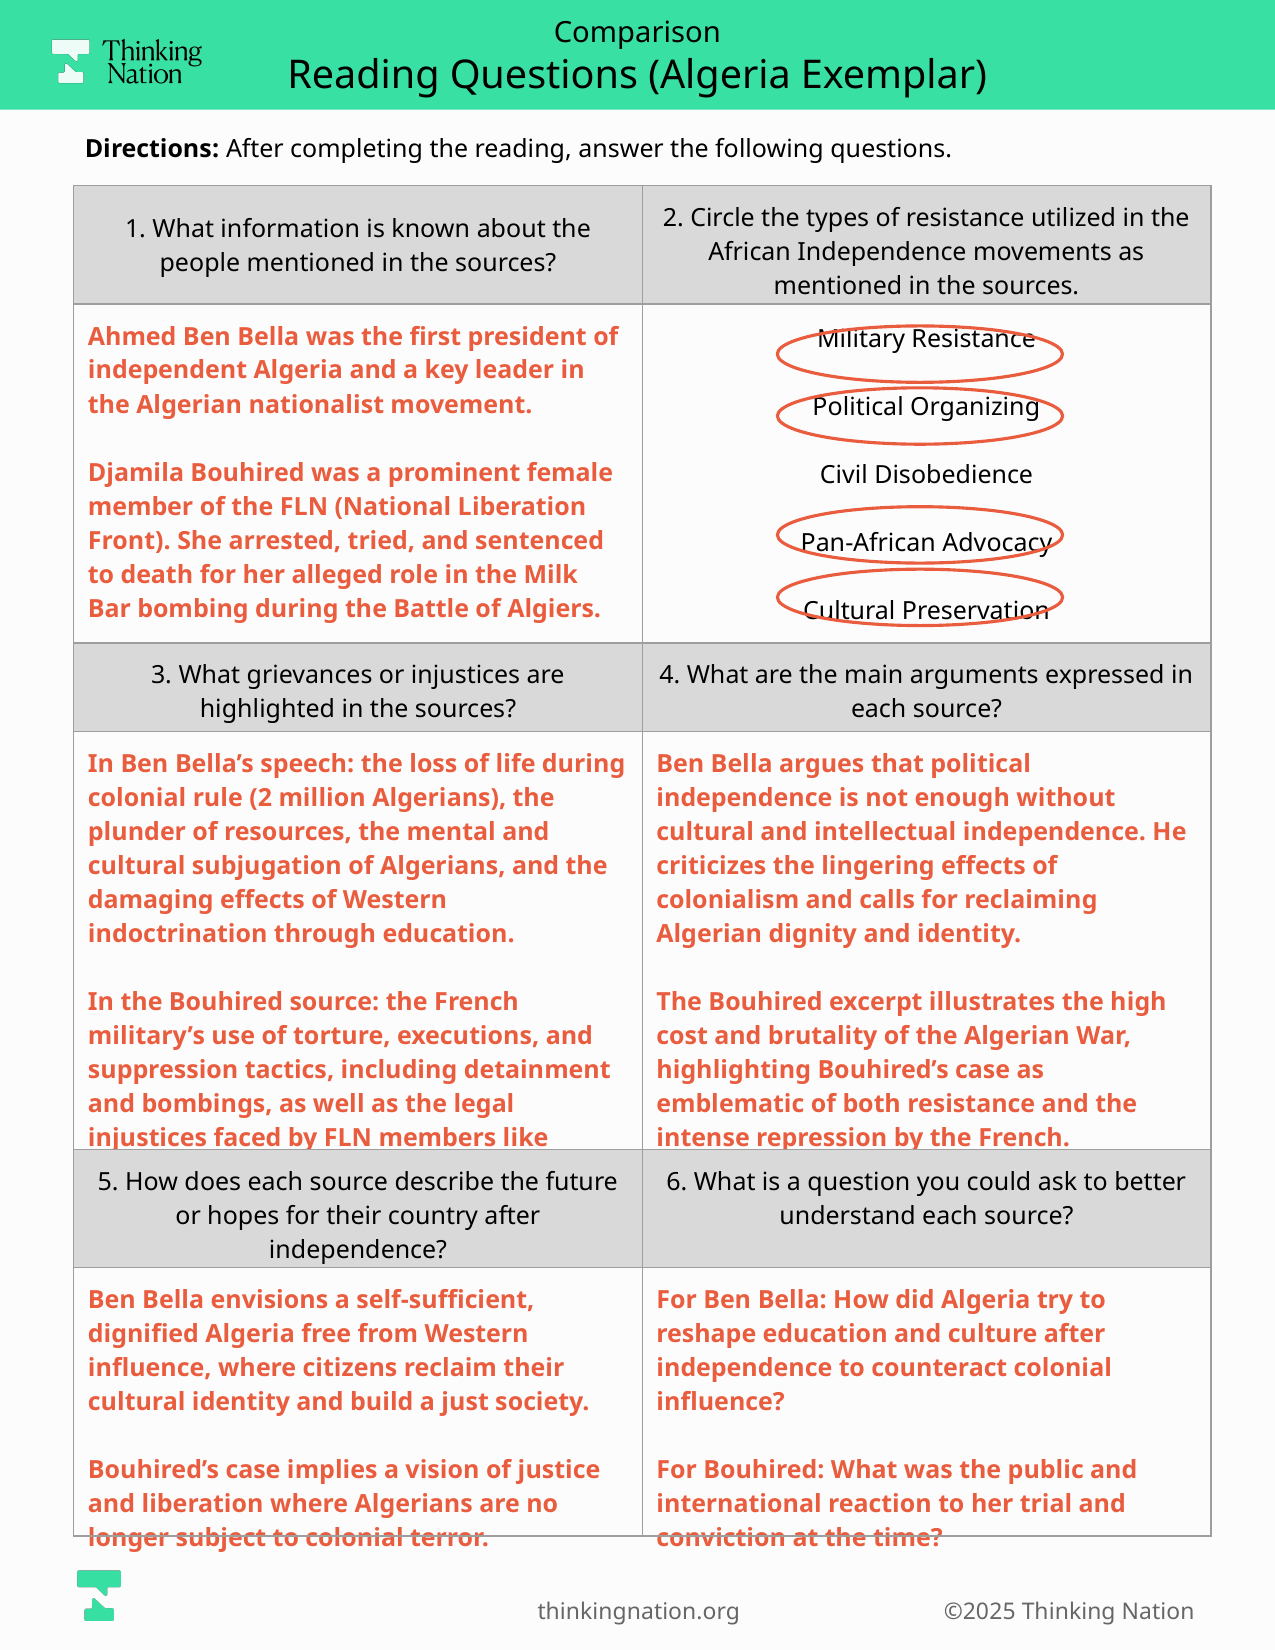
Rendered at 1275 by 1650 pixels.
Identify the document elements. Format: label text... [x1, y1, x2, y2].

text_box ©2025 Thinking Nation [909, 1580, 1211, 1632]
text_box Comparison Reading Questions (Algeria Exemplar) [0, 0, 1275, 110]
table_cell 4. What are the main arguments expressed in each source? [643, 644, 1210, 731]
text_box [777, 325, 1063, 383]
text_box thinkingnation.org [488, 1580, 790, 1632]
picture [63, 1560, 134, 1631]
text_box [777, 387, 1063, 445]
table_header 2. Circle the types of resistance utilized in the African Independence movements as mentioned in the sources. [643, 186, 1210, 303]
text_box Directions: After completing the reading, answer the following questions. [70, 118, 1130, 177]
table_cell Ben Bella argues that political independence is not enough without cultural and intellectual independence. He criticizes the lingering effects of colonialism and calls for reclaiming Algerian dignity and identity. The Bouhired excerpt illustrates the high cost and brutality of the Algerian War, highlighting Bouhired’s case as emblematic of both resistance and the intense repression by the French. [643, 732, 1210, 1149]
table_header 1. What information is known about the people mentioned in the sources? [74, 186, 642, 303]
table_cell For Ben Bella: How did Algeria try to reshape education and culture after independence to counteract colonial influence? For Bouhired: What was the public and international reaction to her trial and conviction at the time? [643, 1268, 1210, 1535]
table_cell In Ben Bella’s speech: the loss of life during colonial rule (2 million Algerians), the plunder of resources, the mental and cultural subjugation of Algerians, and the damaging effects of Western indoctrination through education. In the Bouhired source: the French military’s use of torture, executions, and suppression tactics, including detainment and bombings, as well as the legal injustices faced by FLN members like Bouhired. [74, 732, 642, 1149]
table_cell 6. What is a question you could ask to better understand each source? [643, 1150, 1210, 1267]
picture [35, 25, 207, 97]
table_cell 5. How does each source describe the future or hopes for their country after independence? [74, 1150, 642, 1267]
table_cell Ahmed Ben Bella was the first president of independent Algeria and a key leader in the Algerian nationalist movement. Djamila Bouhired was a prominent female member of the FLN (National Liberation Front). She arrested, tried, and sentenced to death for her alleged role in the Milk Bar bombing during the Battle of Algiers. [74, 305, 642, 642]
text_box [777, 506, 1063, 564]
table_cell Military Resistance Political Organizing Civil Disobedience Pan-African Advocacy Cultural Preservation [643, 305, 1210, 642]
table_cell Ben Bella envisions a self-sufficient, dignified Algeria free from Western influence, where citizens reclaim their cultural identity and build a just society. Bouhired’s case implies a vision of justice and liberation where Algerians are no longer subject to colonial terror. [74, 1268, 642, 1535]
table_cell 3. What grievances or injustices are highlighted in the sources? [74, 644, 642, 731]
text_box [777, 569, 1063, 626]
